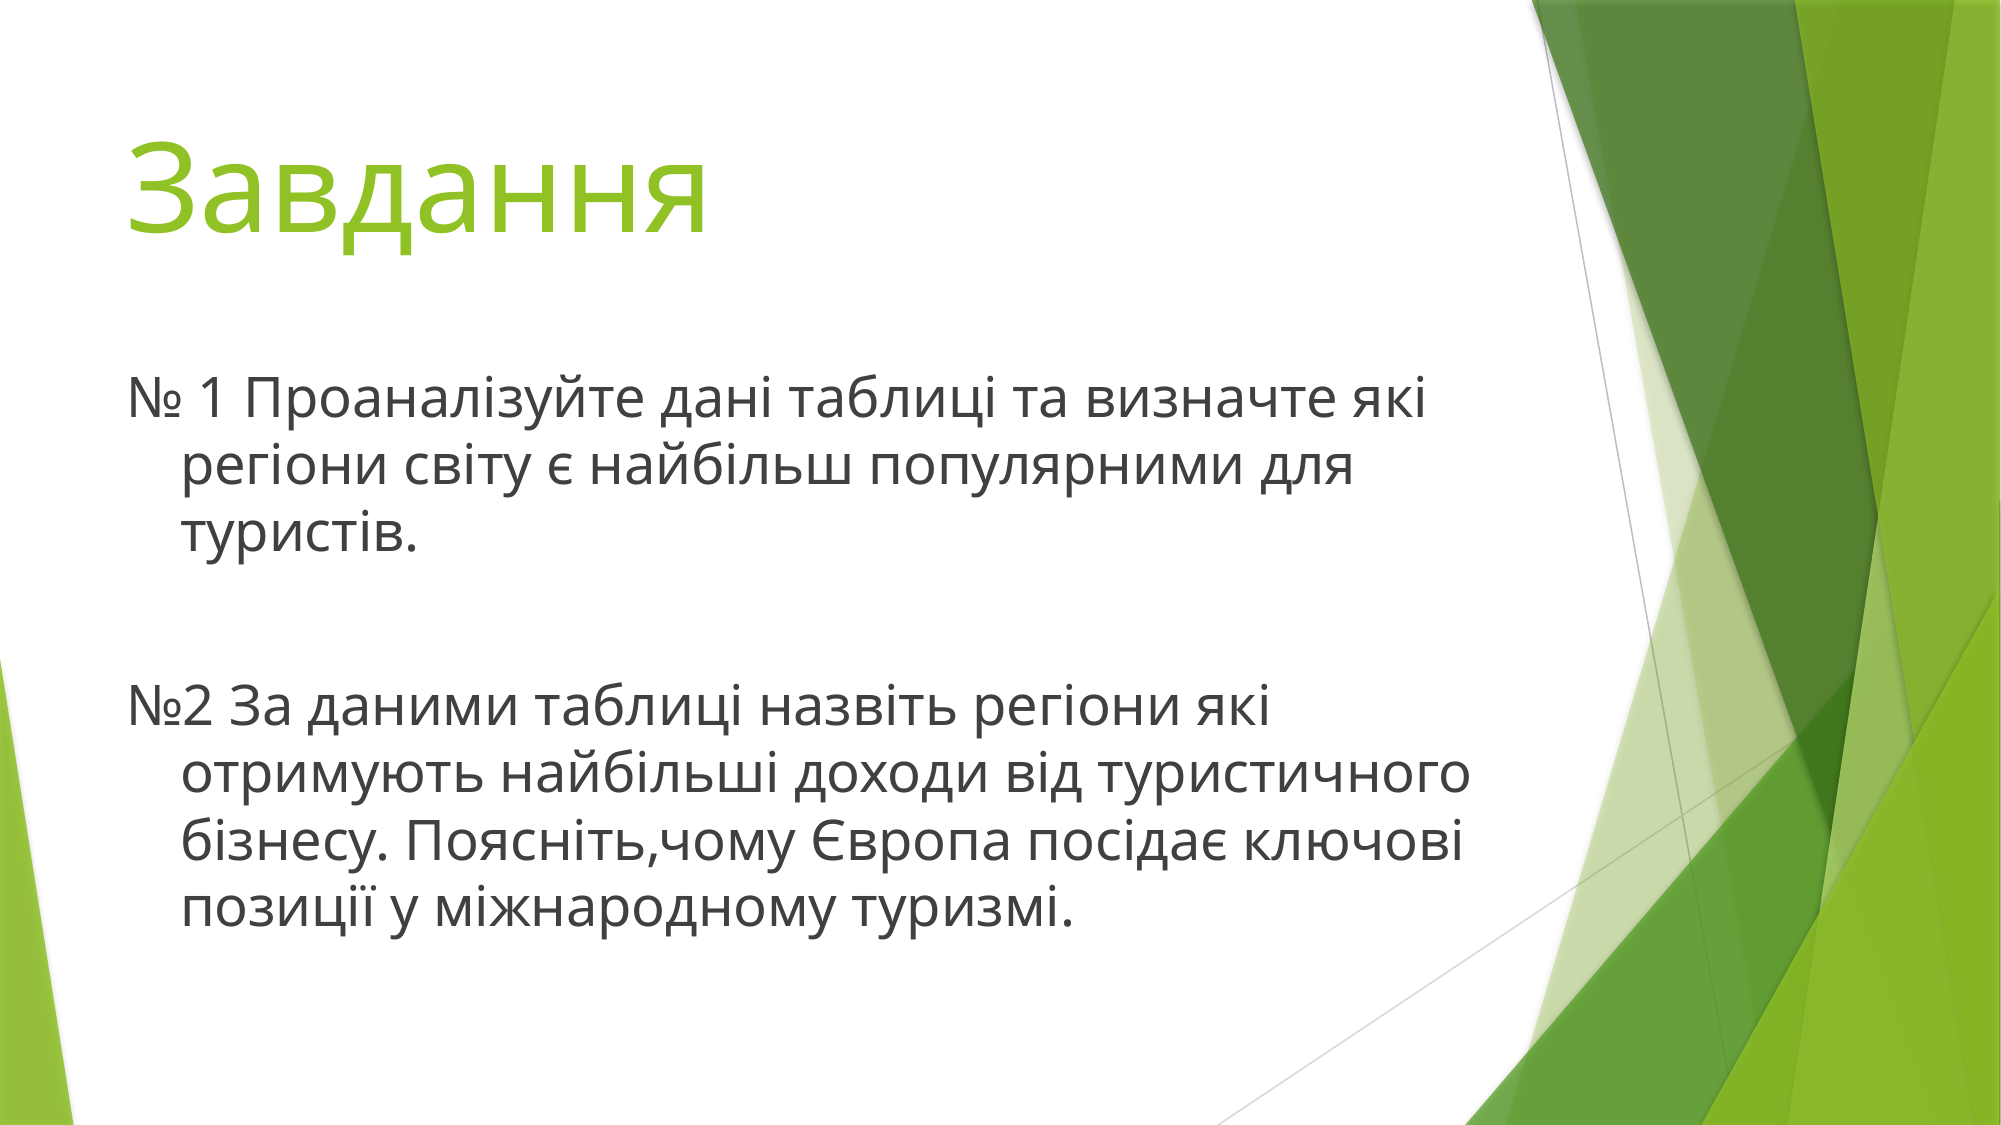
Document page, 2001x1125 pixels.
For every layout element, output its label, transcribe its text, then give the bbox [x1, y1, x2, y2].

list № 1 Проаналізуйте дані таблиці та визначте які регіони світу є найбільш популярними для туристів. №2 За даними таблиці назвіть регіони які отримують найбільші доходи від туристичного бізнесу. Поясніть,чому Європа посідає ключові позиції у міжнародному туризмі. [111, 354, 1522, 992]
title Завдання [111, 99, 1522, 317]
